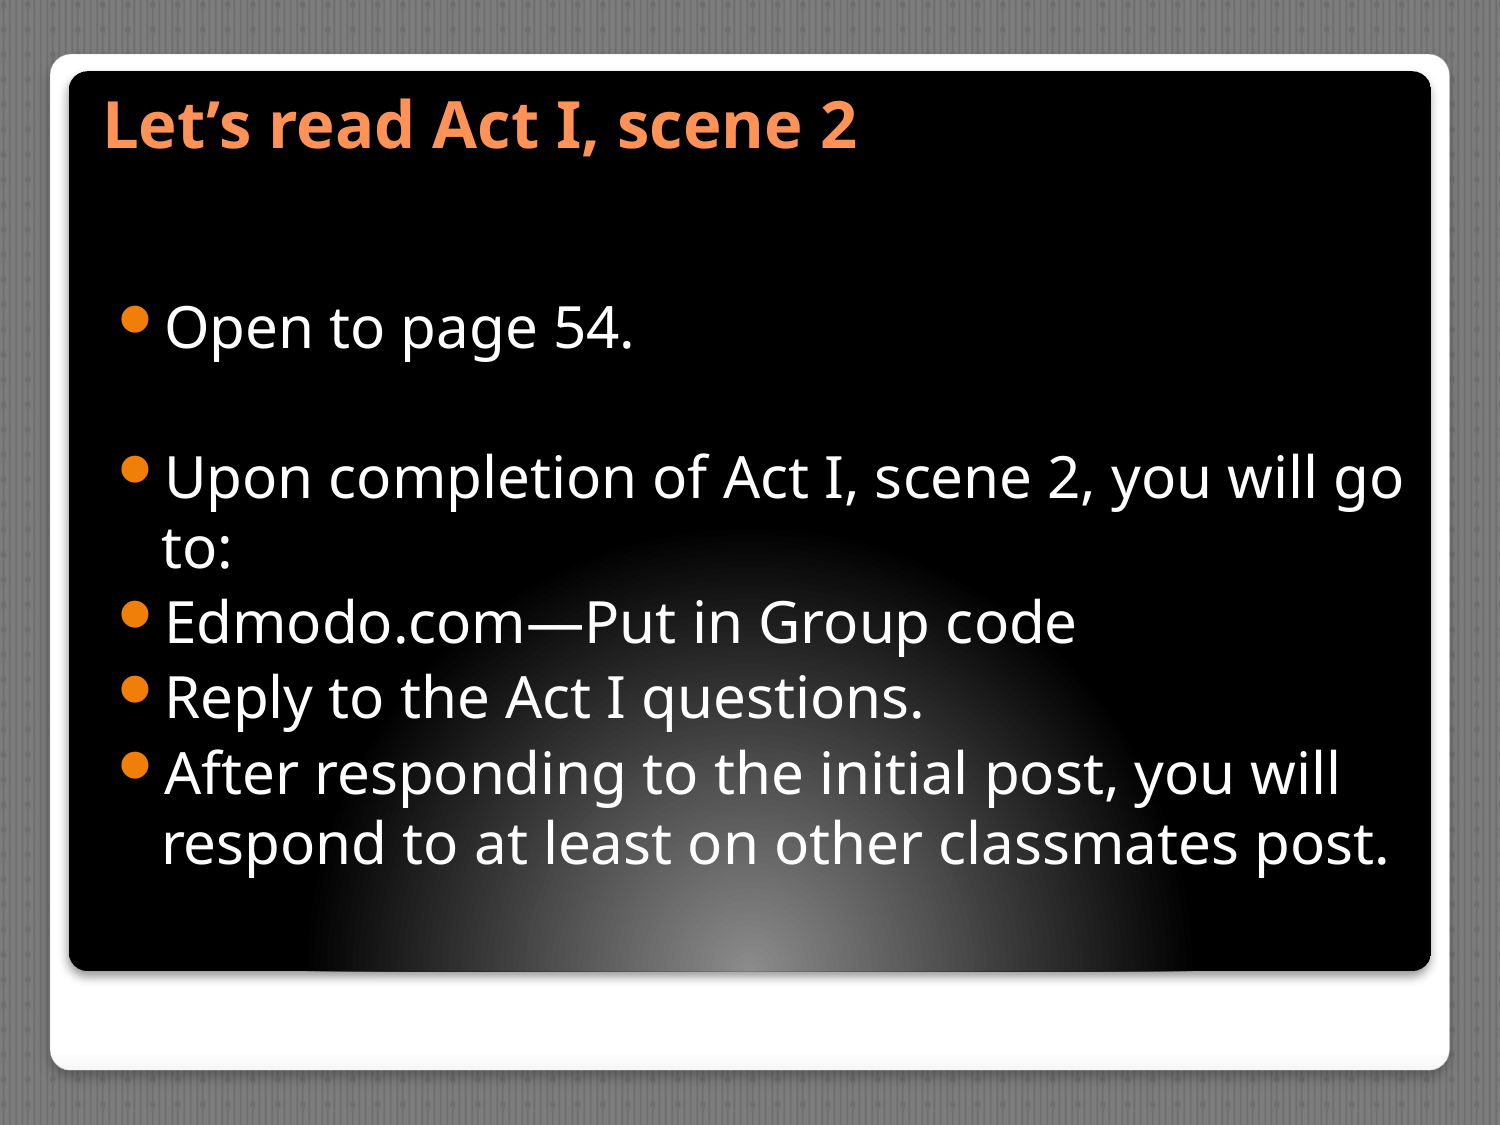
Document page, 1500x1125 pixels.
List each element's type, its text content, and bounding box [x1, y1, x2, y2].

list Open to page 54. Upon completion of Act I, scene 2, you will go to: Edmodo.com—Put in Group code Reply to the Act I questions. After responding to the initial post, you will respond to at least on other classmates post. [87, 275, 1430, 962]
title Let’s read Act I, scene 2 [87, 75, 1430, 248]
